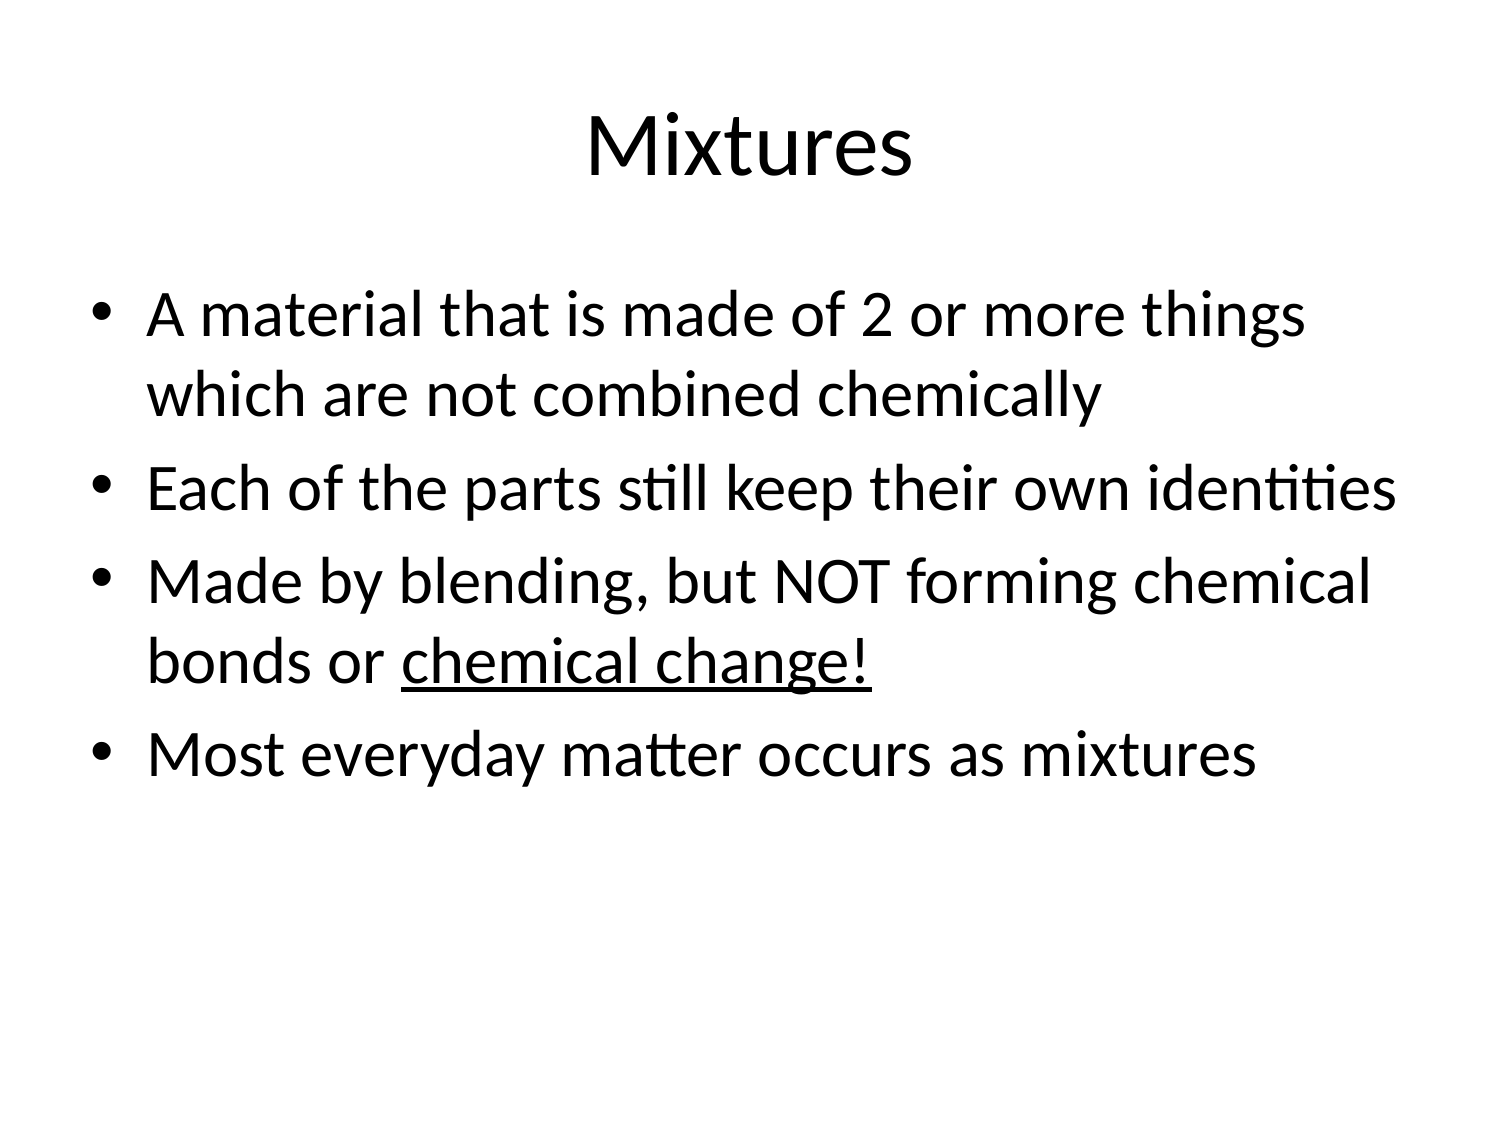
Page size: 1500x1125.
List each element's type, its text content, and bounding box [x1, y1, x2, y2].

list A material that is made of 2 or more things which are not combined chemically Each of the parts still keep their own identities Made by blending, but NOT forming chemical bonds or chemical change! Most everyday matter occurs as mixtures [75, 262, 1425, 1005]
title Mixtures [75, 45, 1425, 233]
